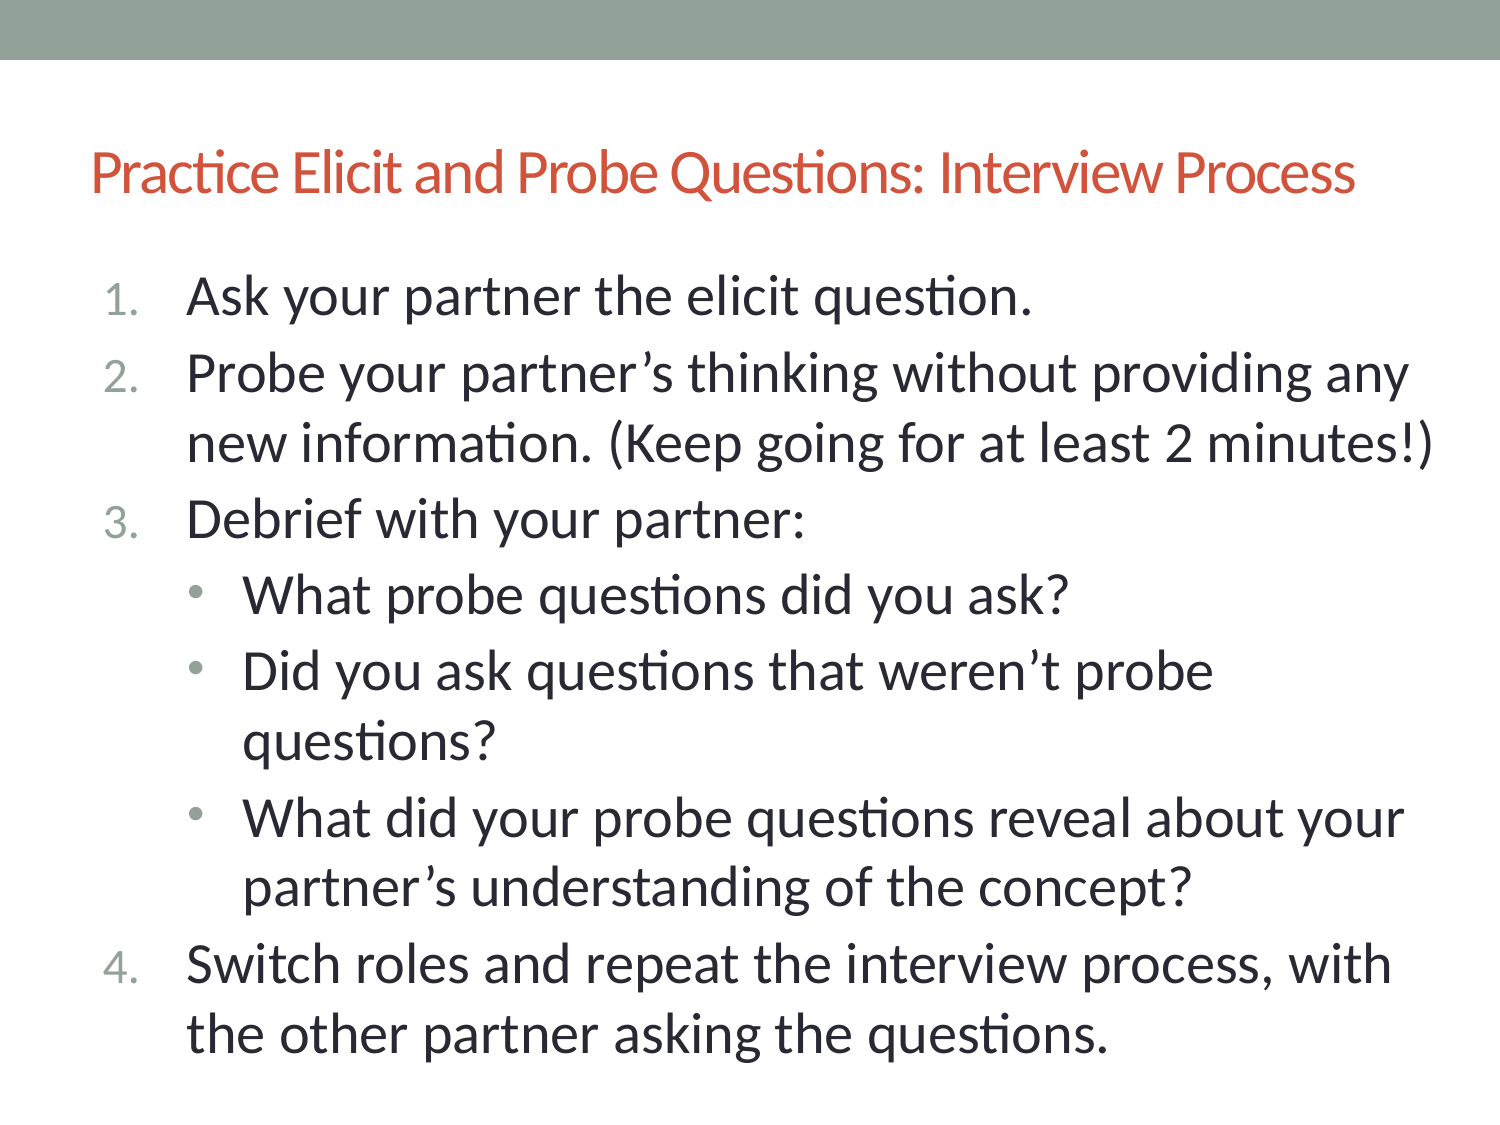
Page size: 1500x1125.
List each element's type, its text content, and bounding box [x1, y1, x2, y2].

title Practice Elicit and Probe Questions: Interview Process [75, 87, 1425, 250]
list Ask your partner the elicit question. Probe your partner’s thinking without providing any new information. (Keep going for at least 2 minutes!) Debrief with your partner: What probe questions did you ask? Did you ask questions that weren’t probe questions? What did your probe questions reveal about your partner’s understanding of the concept? Switch roles and repeat the interview process, with the other partner asking the questions. [87, 249, 1463, 1088]
